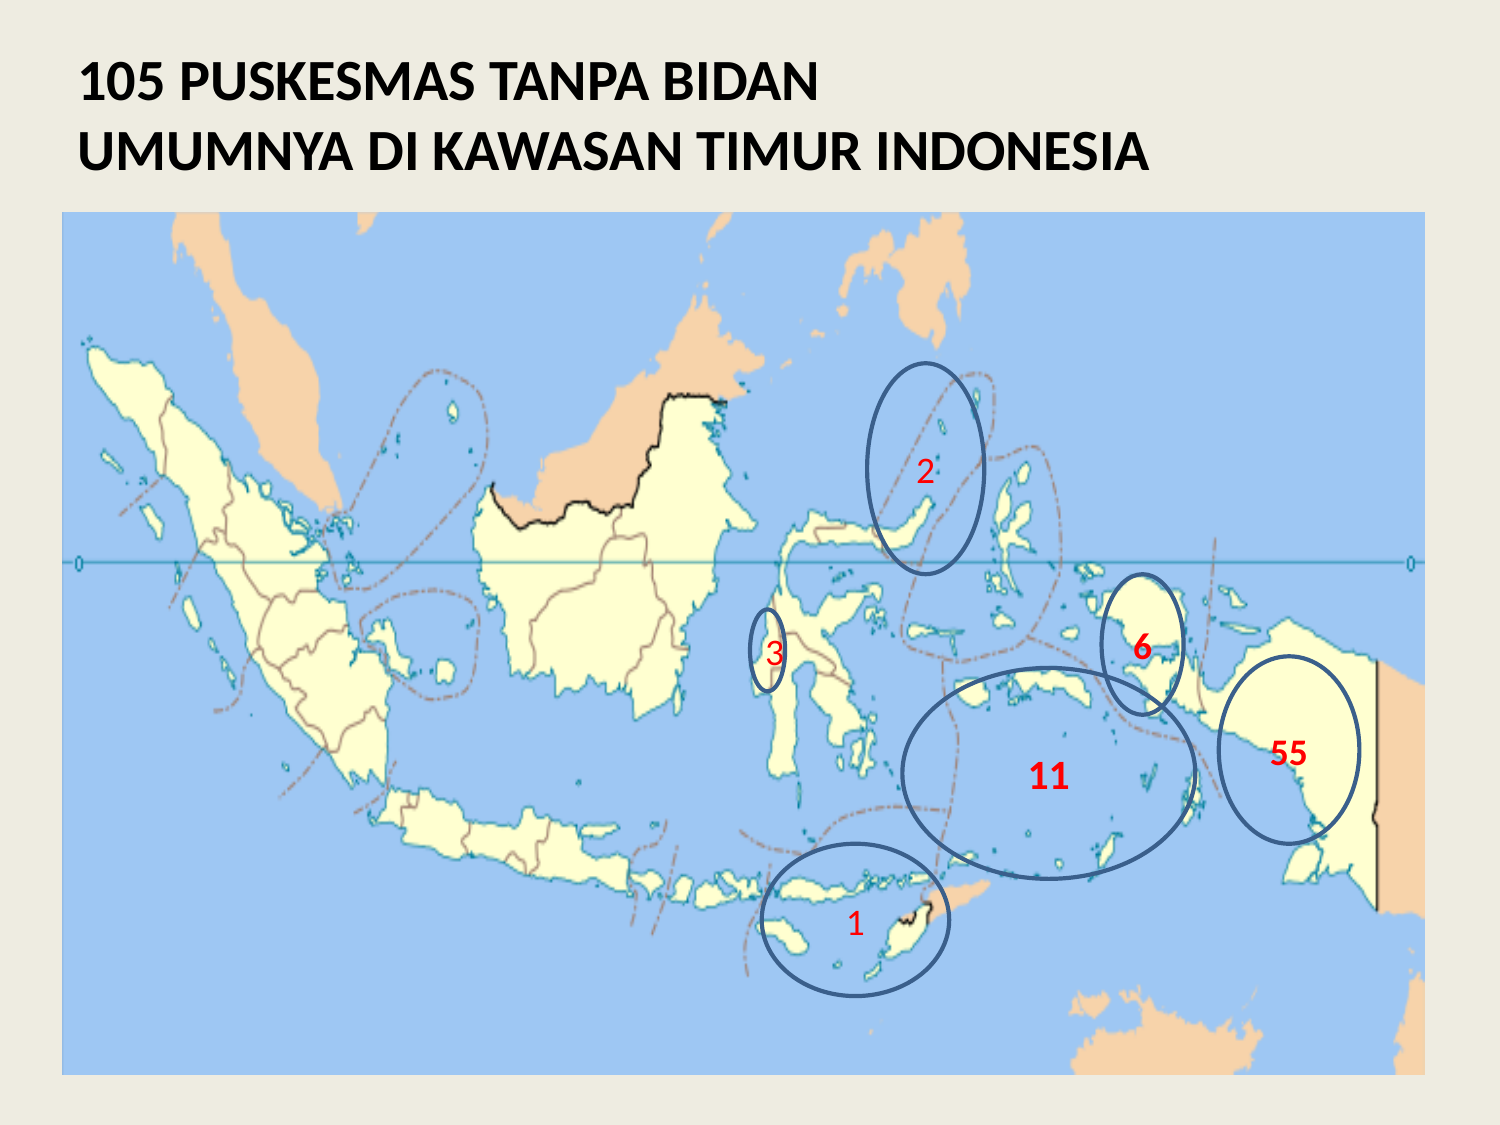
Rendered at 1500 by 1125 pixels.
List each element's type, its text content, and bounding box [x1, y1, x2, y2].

picture [62, 212, 1426, 1076]
title 105 PUSKESMAS TANPA BIDAN UMUMNYA DI KAWASAN TIMUR INDONESIA [62, 37, 1425, 188]
